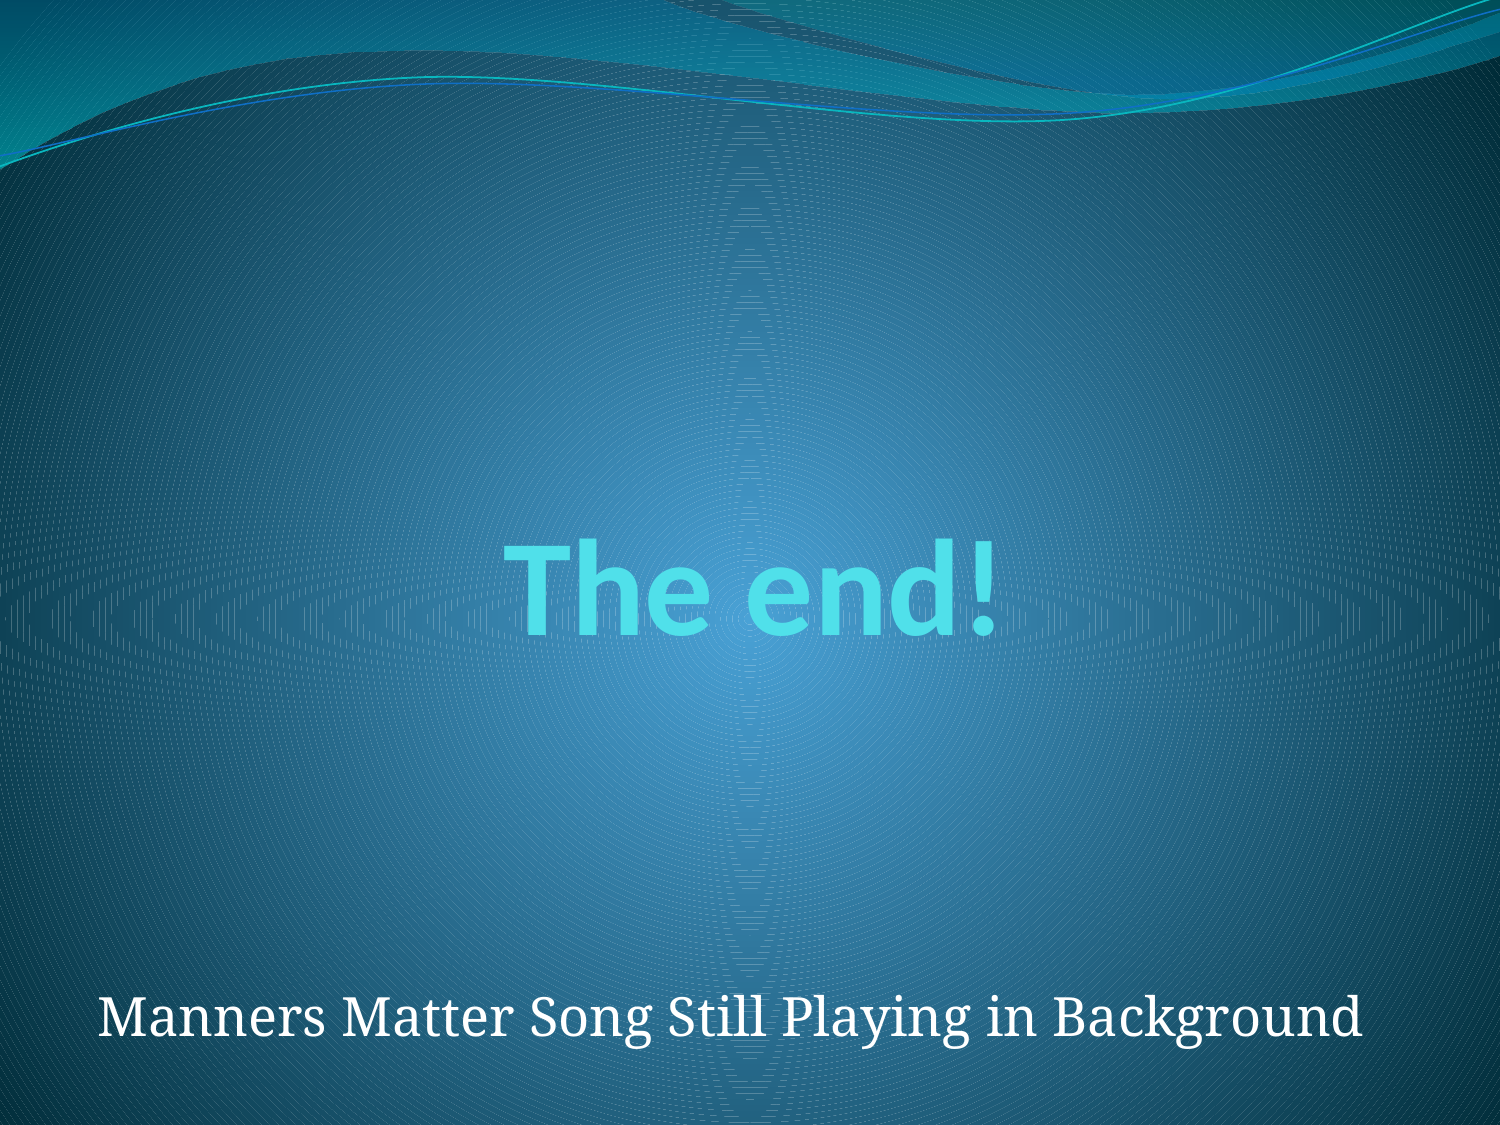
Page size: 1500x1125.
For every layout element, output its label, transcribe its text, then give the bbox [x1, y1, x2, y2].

subtitle Manners Matter Song Still Playing in Background [87, 975, 1376, 1088]
title The end! [112, 362, 1401, 663]
